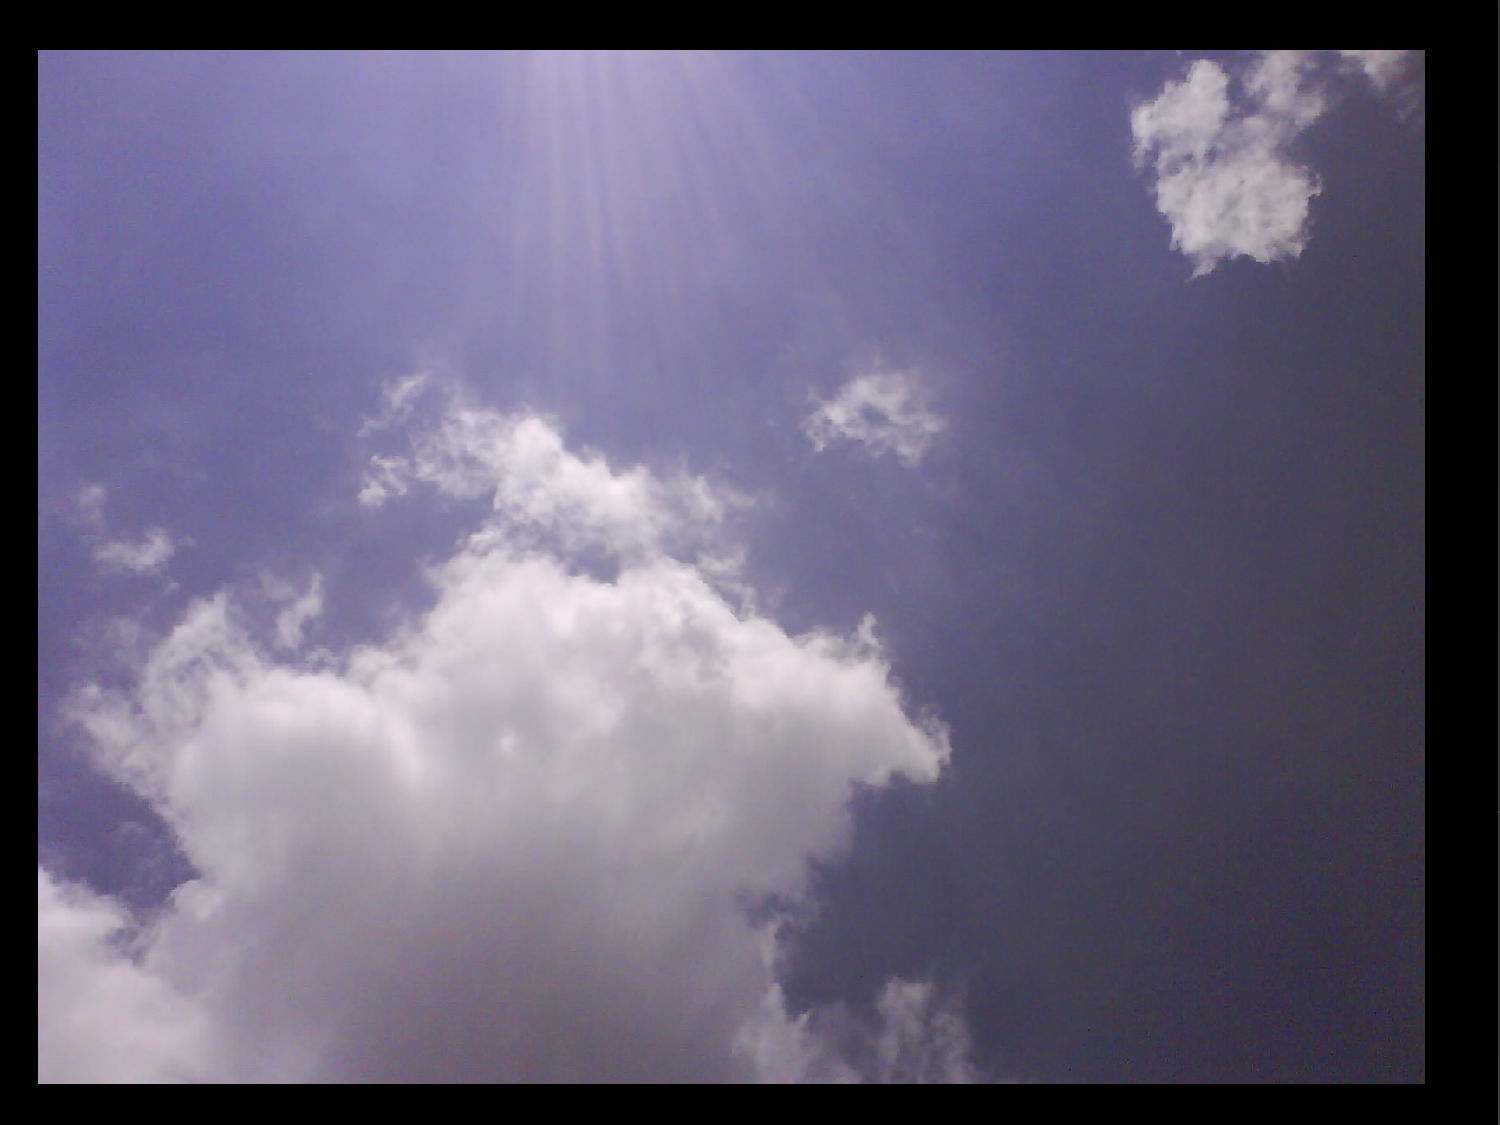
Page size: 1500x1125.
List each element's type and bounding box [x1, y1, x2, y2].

list [38, 49, 1426, 1084]
